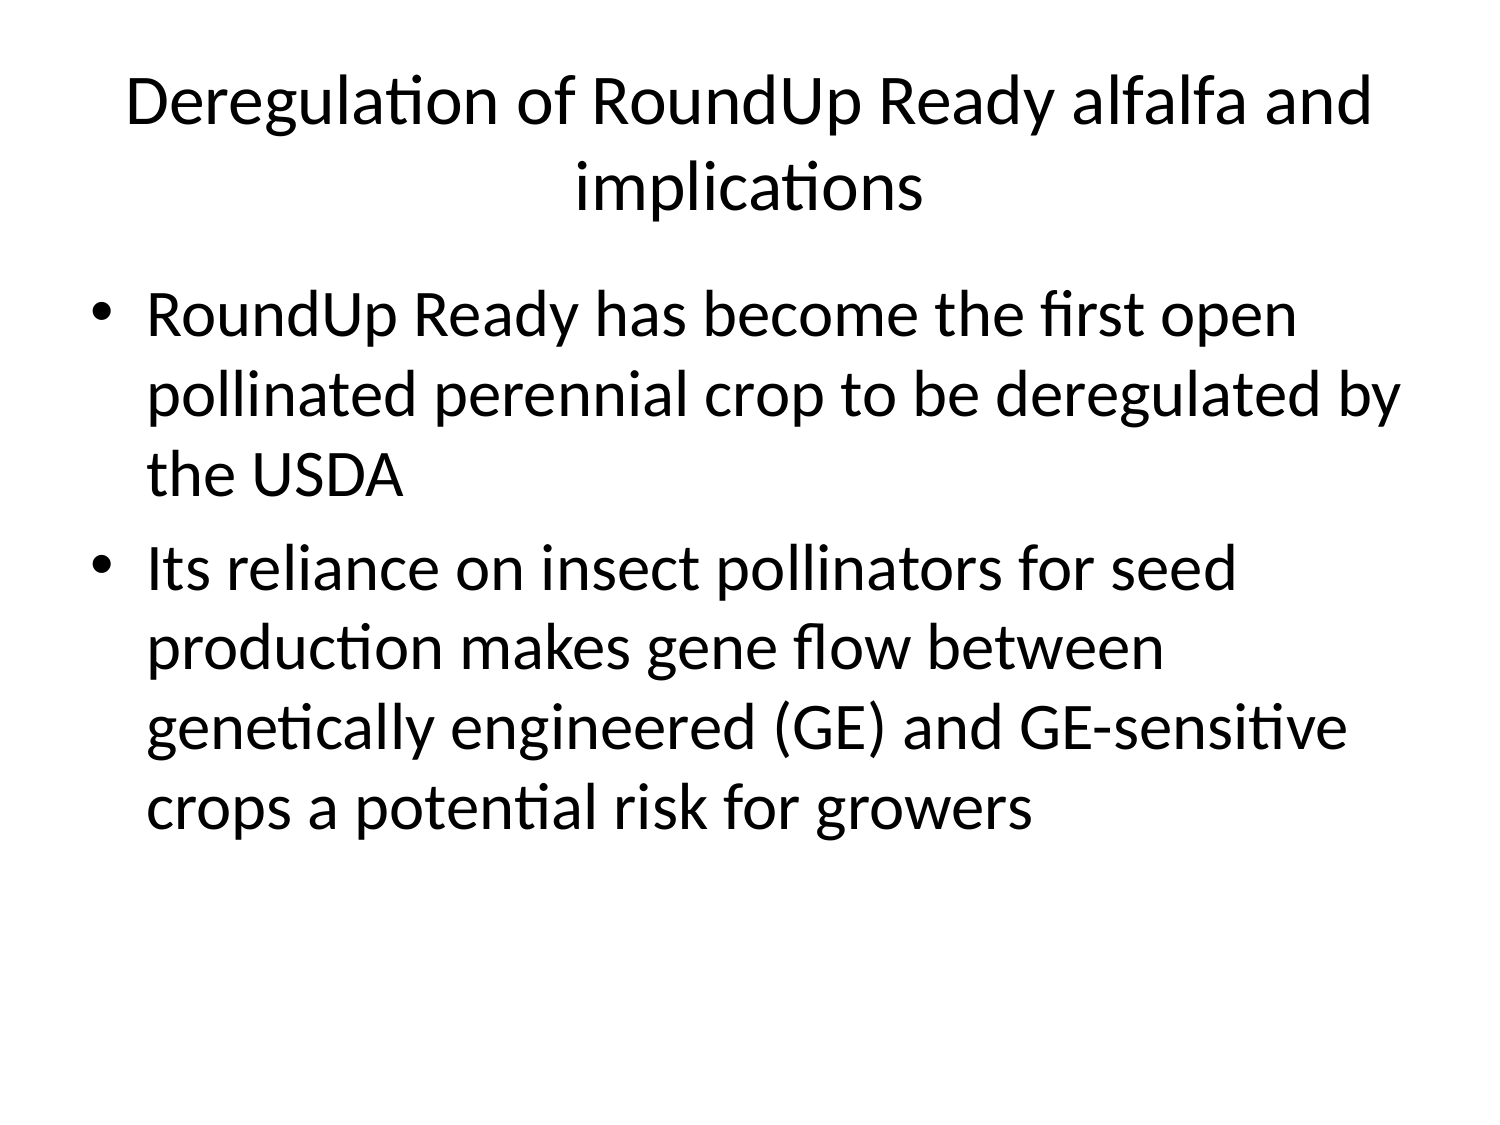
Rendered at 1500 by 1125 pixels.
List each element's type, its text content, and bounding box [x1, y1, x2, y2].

list RoundUp Ready has become the first open pollinated perennial crop to be deregulated by the USDA Its reliance on insect pollinators for seed production makes gene flow between genetically engineered (GE) and GE-sensitive crops a potential risk for growers [75, 262, 1425, 1005]
title Deregulation of RoundUp Ready alfalfa and implications [75, 45, 1425, 233]
